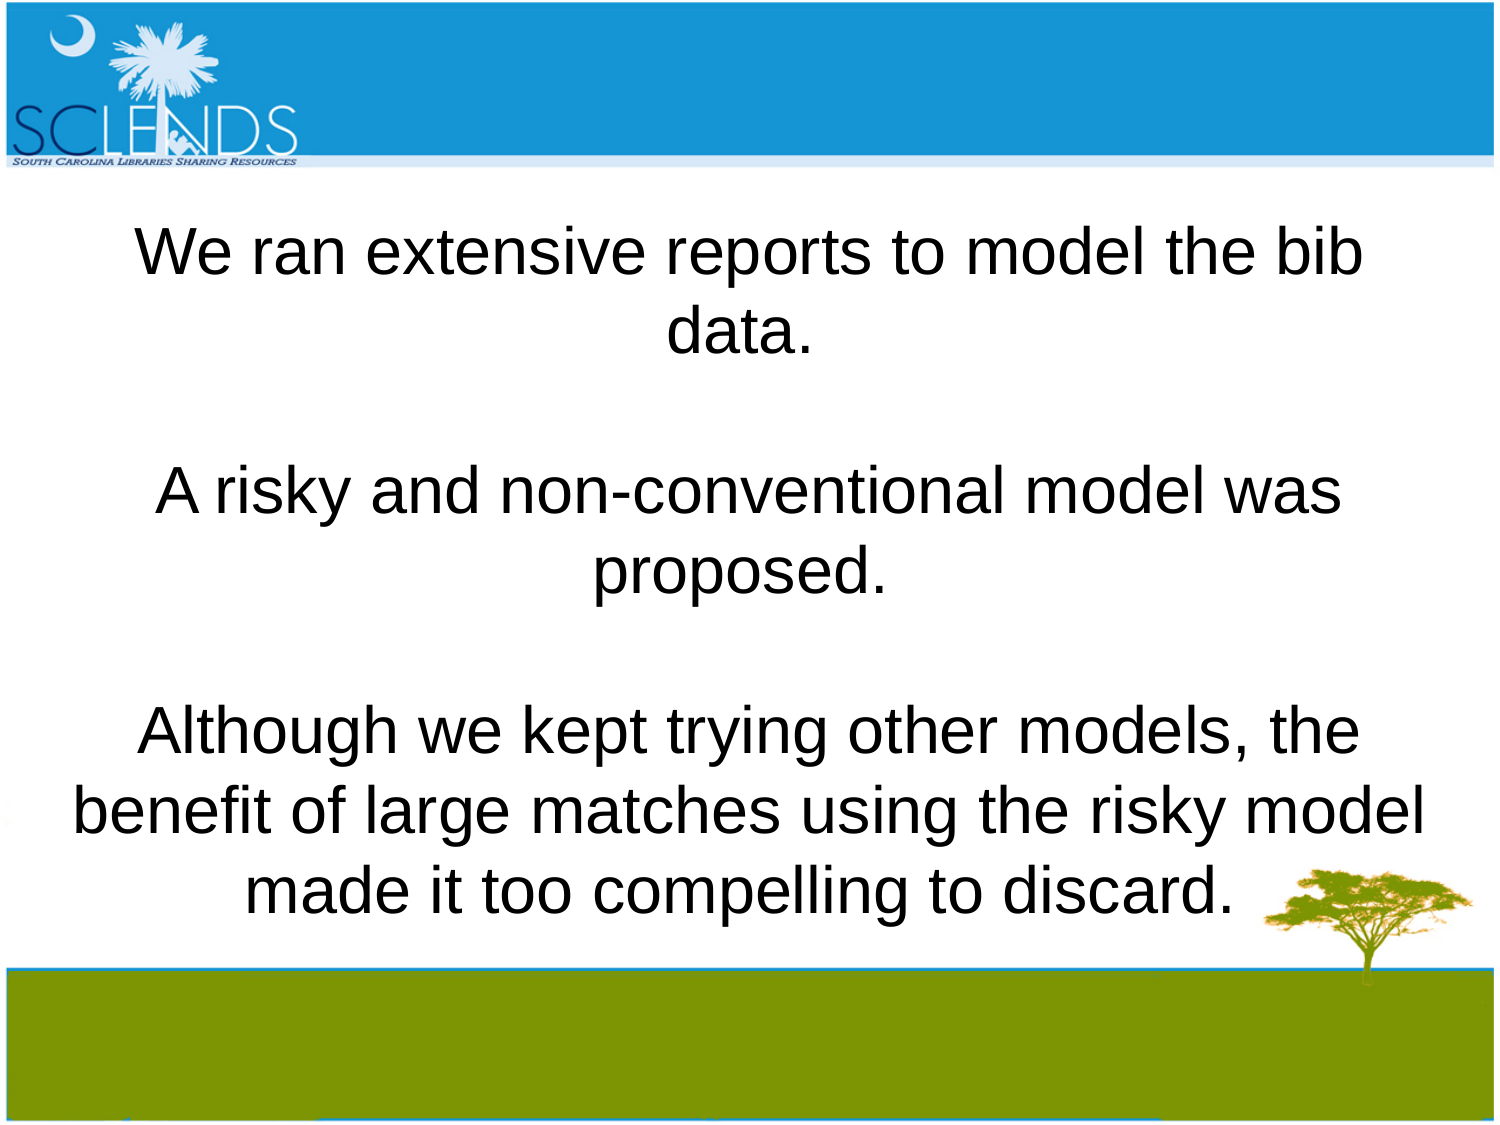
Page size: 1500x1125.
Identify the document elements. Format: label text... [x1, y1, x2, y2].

subtitle We ran extensive reports to model the bib data. A risky and non-conventional model was proposed. Although we kept trying other models, the benefit of large matches using the risky model made it too compelling to discard. [37, 200, 1463, 838]
picture [0, 0, 1500, 1125]
